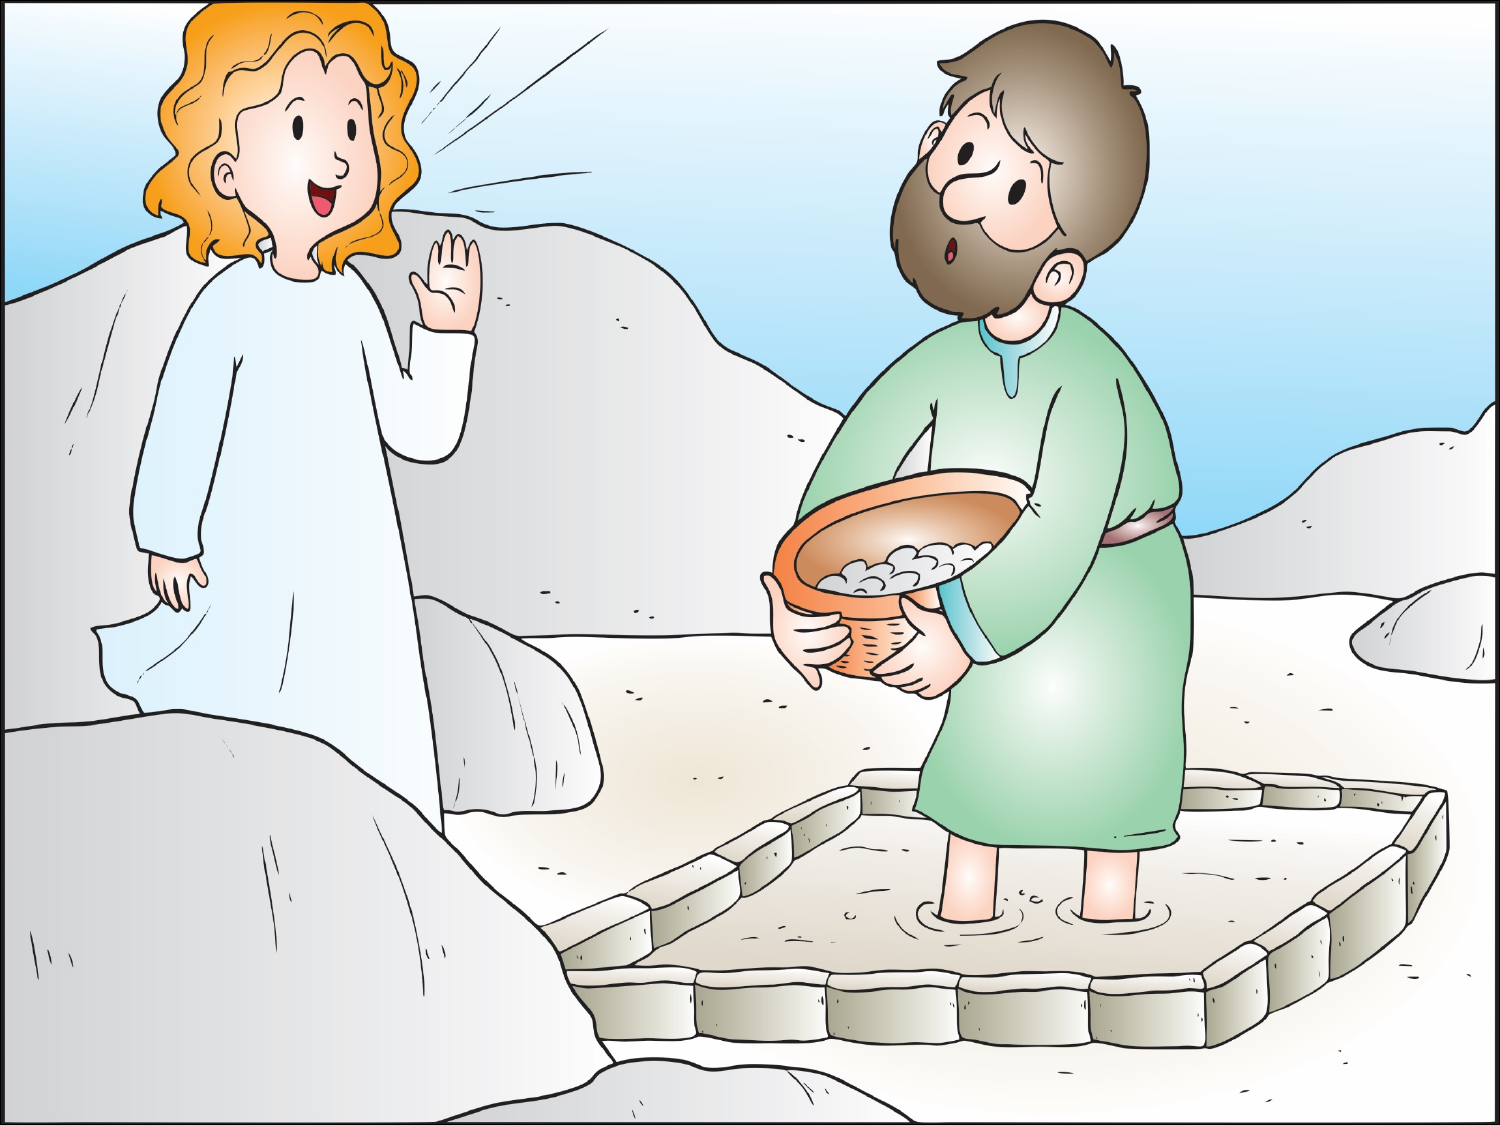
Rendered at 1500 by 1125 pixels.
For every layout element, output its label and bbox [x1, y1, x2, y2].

list [0, 0, 1500, 1125]
